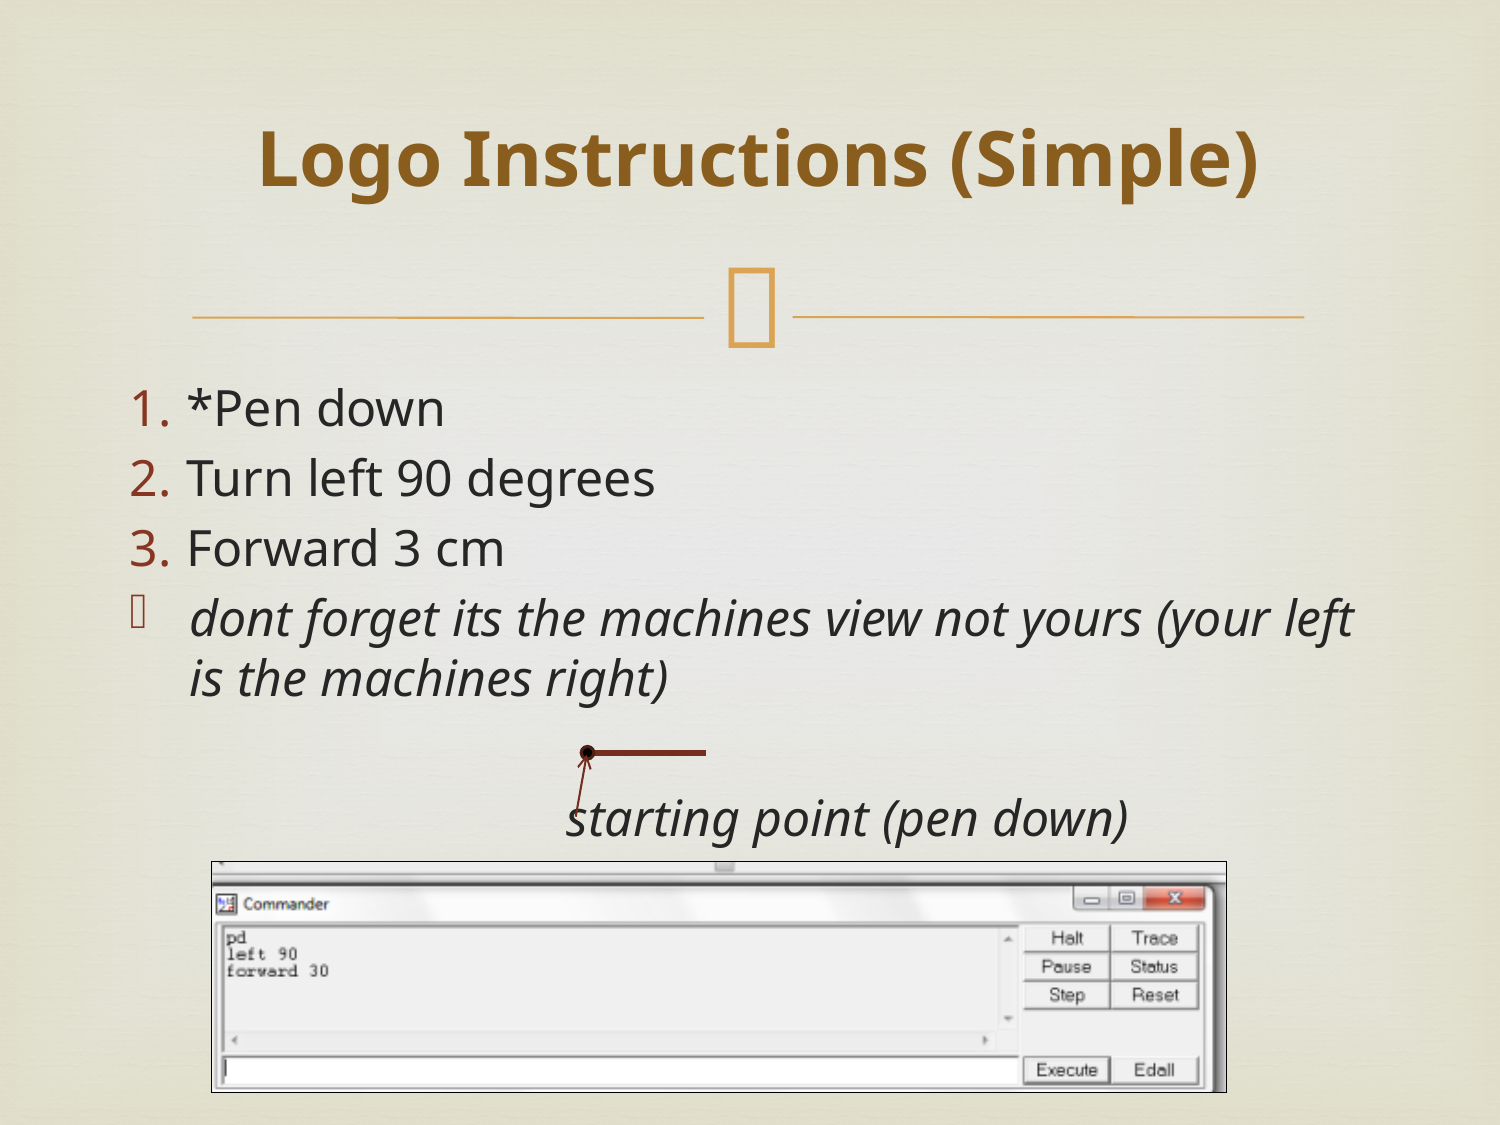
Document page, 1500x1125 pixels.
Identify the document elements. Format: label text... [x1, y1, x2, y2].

title Logo Instructions (Simple) [233, 99, 1284, 213]
list *Pen down Turn left 90 degrees Forward 3 cm dont forget its the machines view not yours (your left is the machines right) starting point (pen down) [114, 368, 1386, 1005]
text_box [580, 744, 595, 751]
picture [211, 861, 1227, 1093]
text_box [575, 754, 588, 818]
